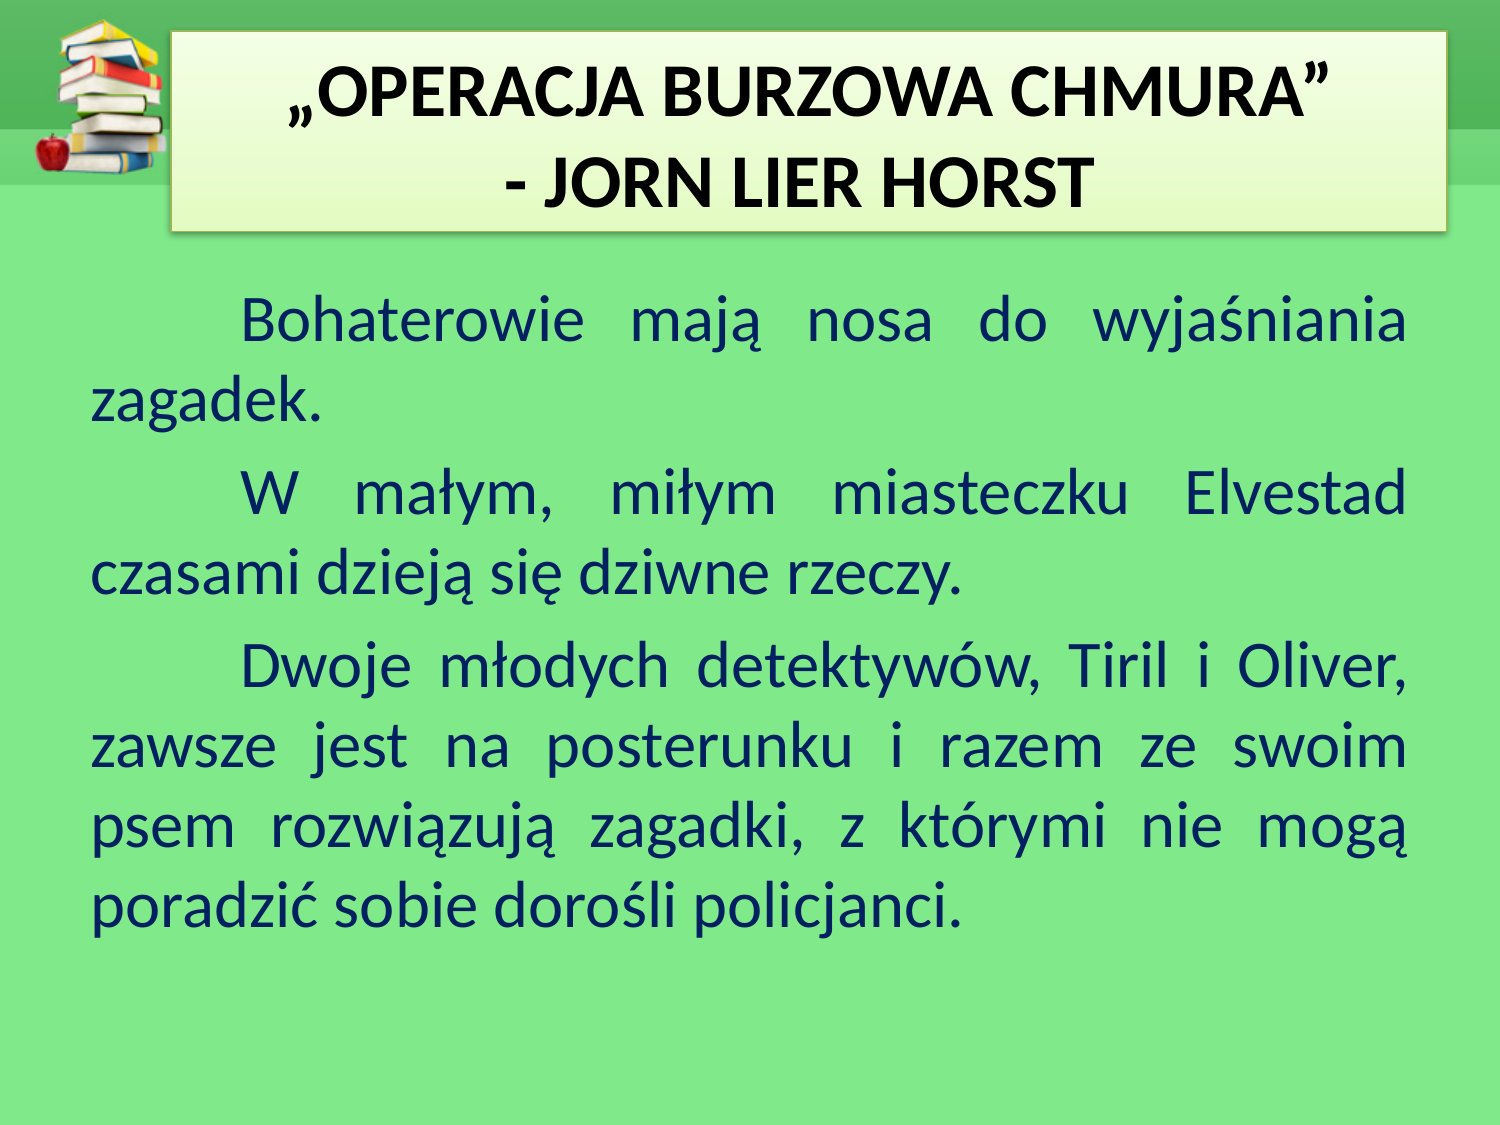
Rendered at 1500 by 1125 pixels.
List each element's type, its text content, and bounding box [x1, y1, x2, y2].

picture [0, 0, 1500, 1125]
list Bohaterowie mają nosa do wyjaśniania zagadek. W małym, miłym miasteczku Elvestad czasami dzieją się dziwne rzeczy. Dwoje młodych detektywów, Tiril i Oliver, zawsze jest na posterunku i razem ze swoim psem rozwiązują zagadki, z którymi nie mogą poradzić sobie dorośli policjanci. [75, 267, 1425, 1005]
title „OPERACJA BURZOWA CHMURA” - JORN LIER HORST [170, 30, 1448, 232]
